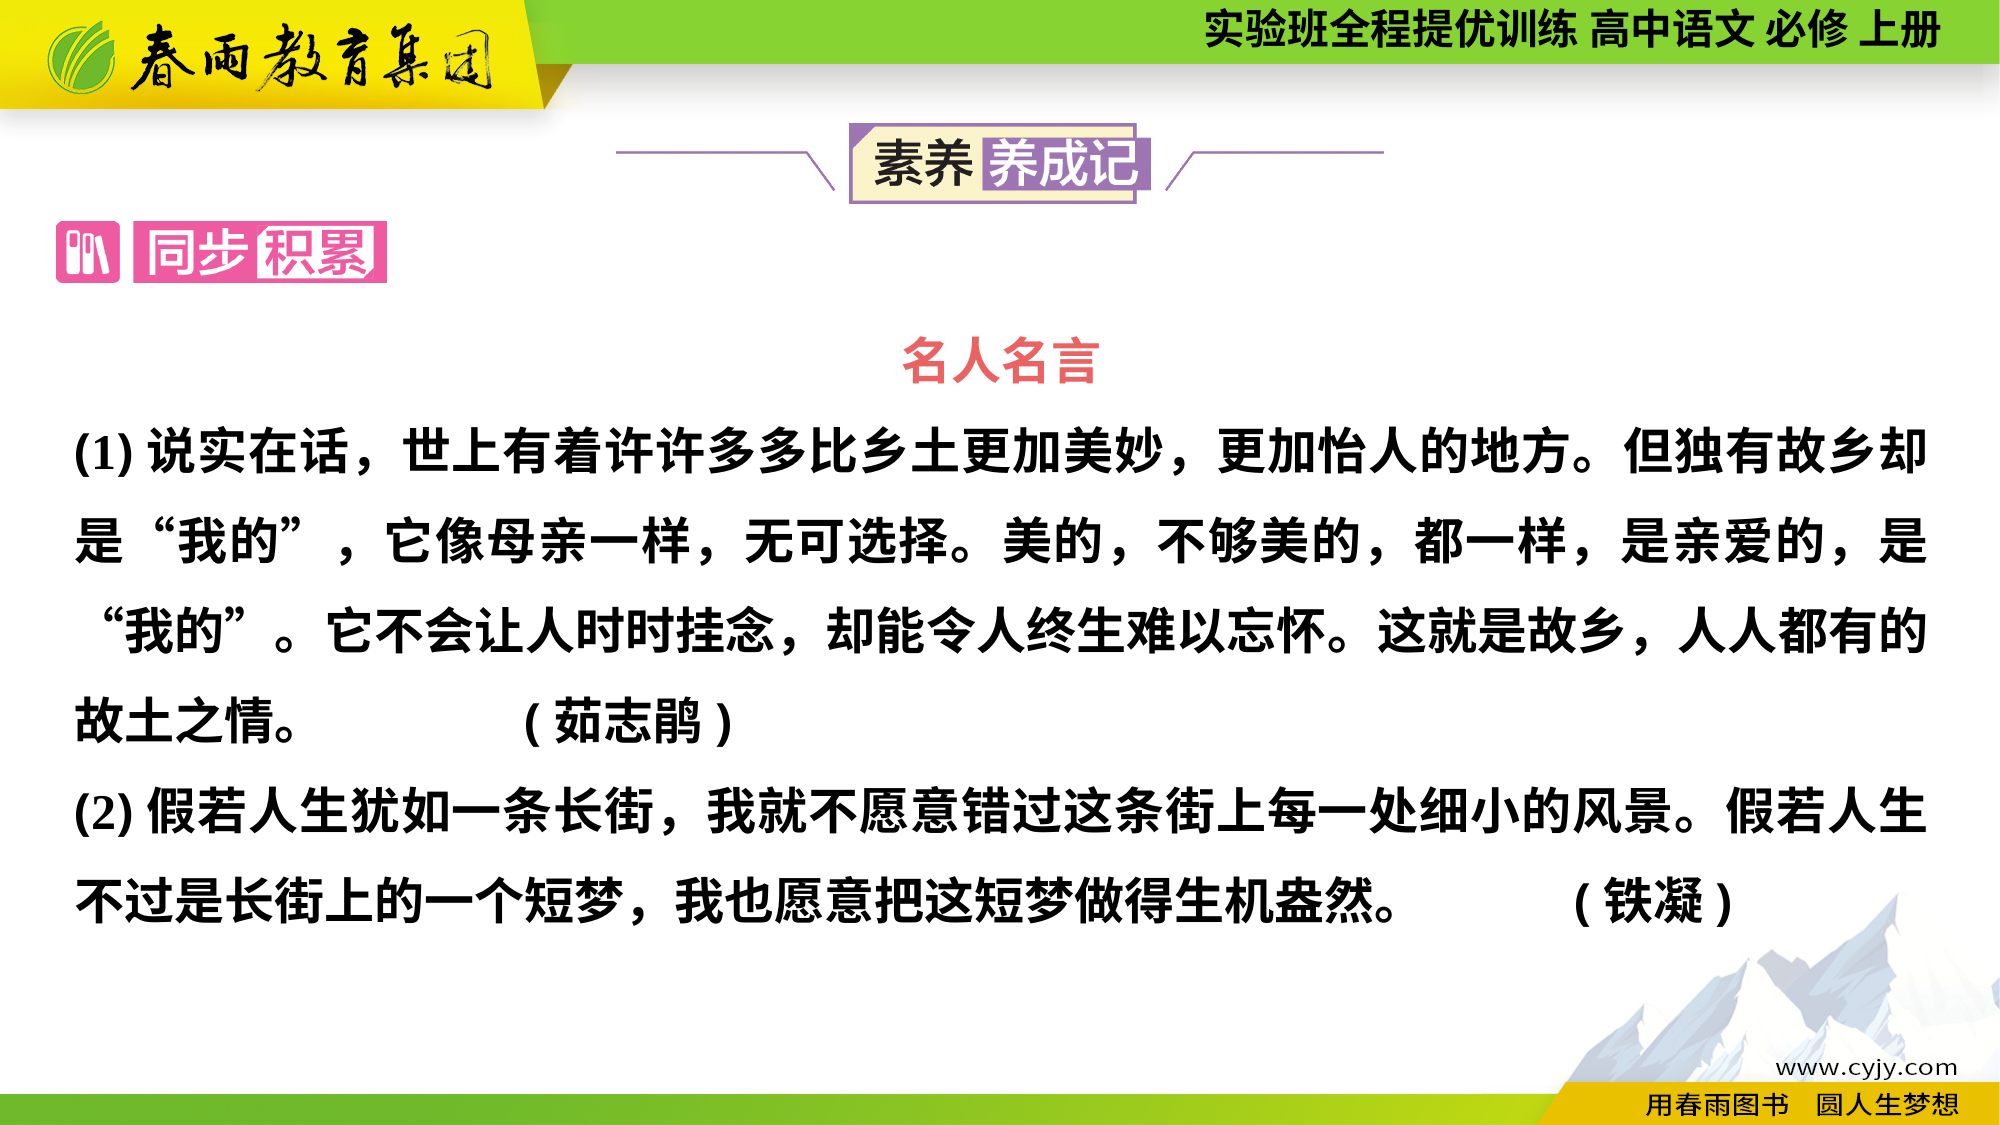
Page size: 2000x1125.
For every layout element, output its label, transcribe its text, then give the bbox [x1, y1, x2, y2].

picture [0, 0, 2000, 1125]
list 名人名言 (1)说实在话，世上有着许许多多比乡土更加美妙，更加怡人的地方。但独有故乡却是“我的”，它像母亲一样，无可选择。美的，不够美的，都一样，是亲爱的，是“我的”。它不会让人时时挂念，却能令人终生难以忘怀。这就是故乡，人人都有的故土之情。 (茹志鹃) (2)假若人生犹如一条长街，我就不愿意错过这条街上每一处细小的风景。假若人生不过是长街上的一个短梦，我也愿意把这短梦做得生机盎然。 (铁凝) [59, 292, 1944, 944]
